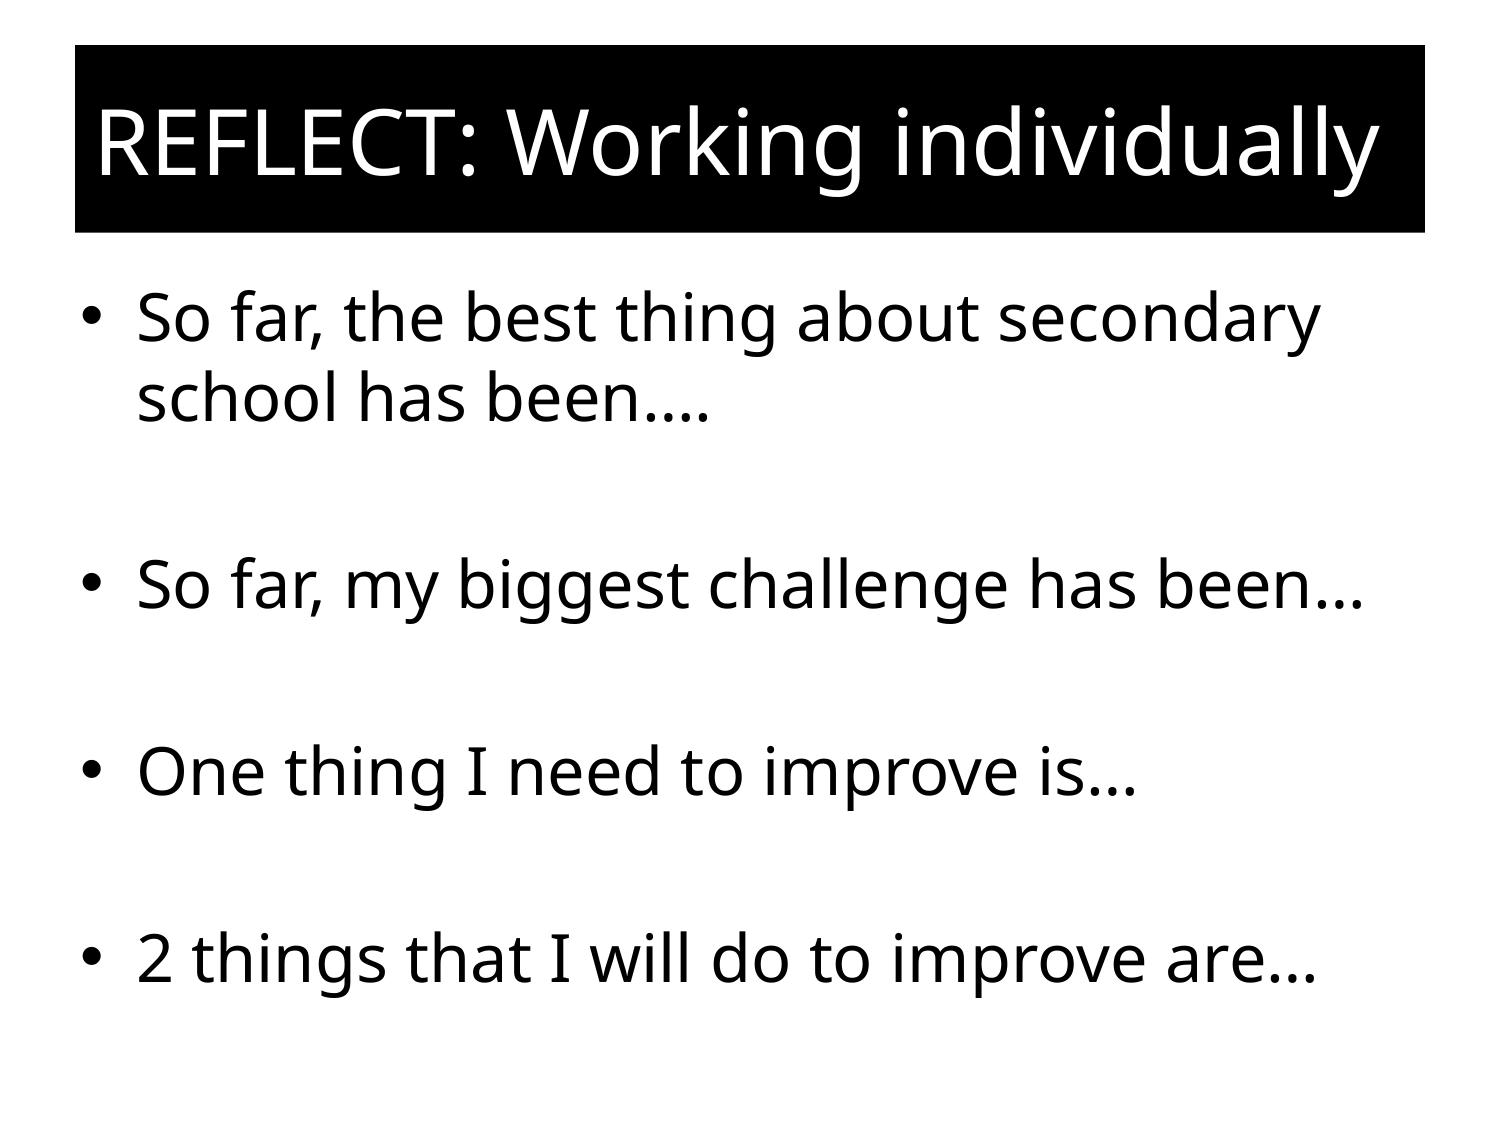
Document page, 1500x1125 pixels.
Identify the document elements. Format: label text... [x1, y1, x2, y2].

title REFLECT: Working individually [75, 45, 1425, 233]
list So far, the best thing about secondary school has been…. So far, my biggest challenge has been… One thing I need to improve is… 2 things that I will do to improve are… [64, 267, 1415, 1010]
